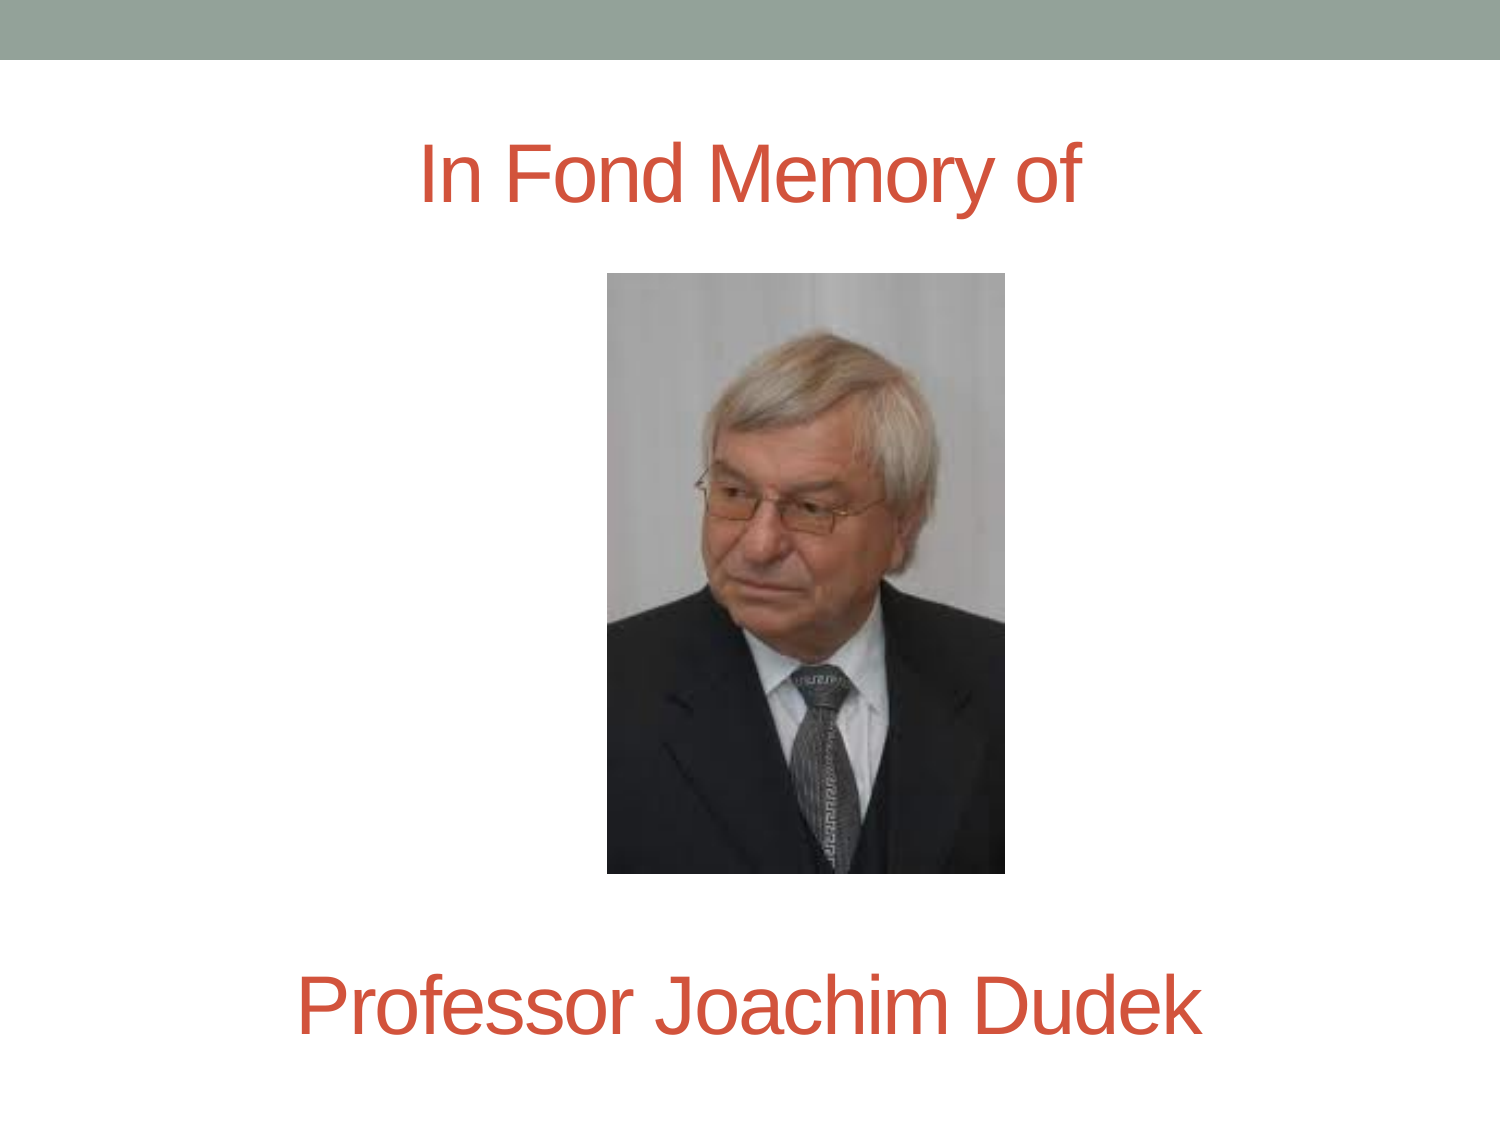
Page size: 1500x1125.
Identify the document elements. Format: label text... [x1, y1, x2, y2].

title In Fond Memory of [0, 87, 1500, 250]
picture [606, 273, 1005, 874]
text_box Professor Joachim Dudek [0, 920, 1500, 1083]
